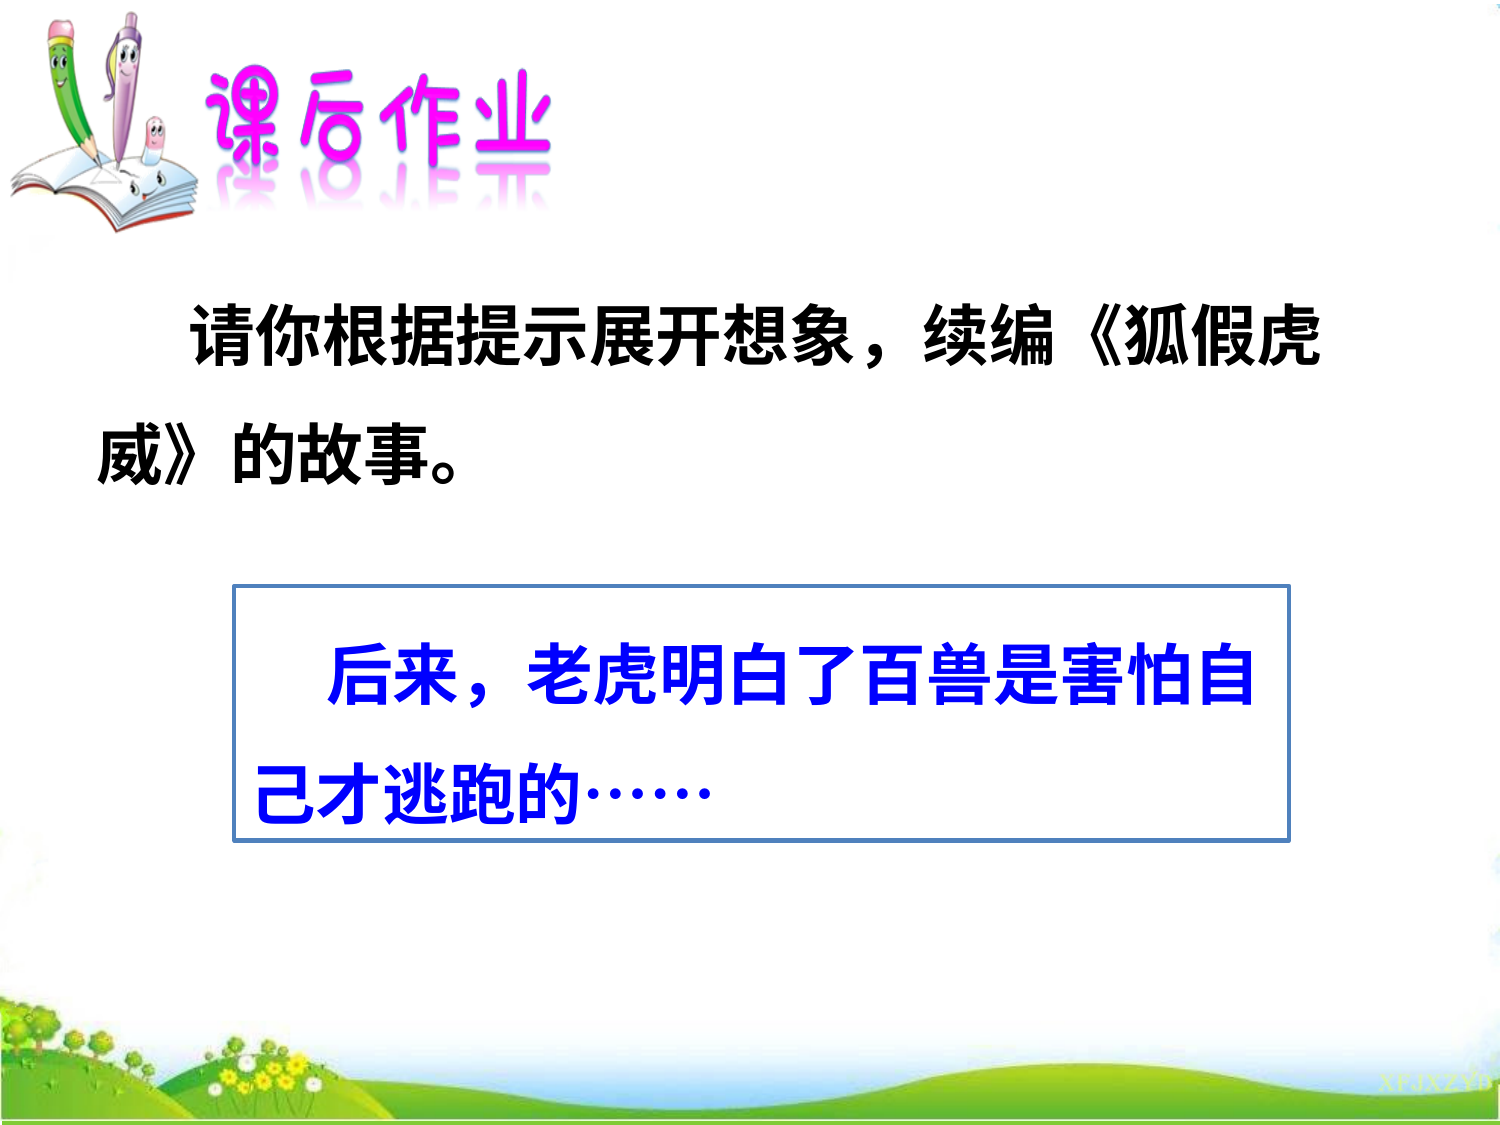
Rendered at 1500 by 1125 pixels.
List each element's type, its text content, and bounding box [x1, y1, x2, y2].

text_box 后来，老虎明白了百兽是害怕自己才逃跑的…… [232, 584, 1291, 843]
picture [0, 0, 1500, 1125]
text_box 请你根据提示展开想象，续编《狐假虎威》的故事。 [81, 246, 1430, 501]
